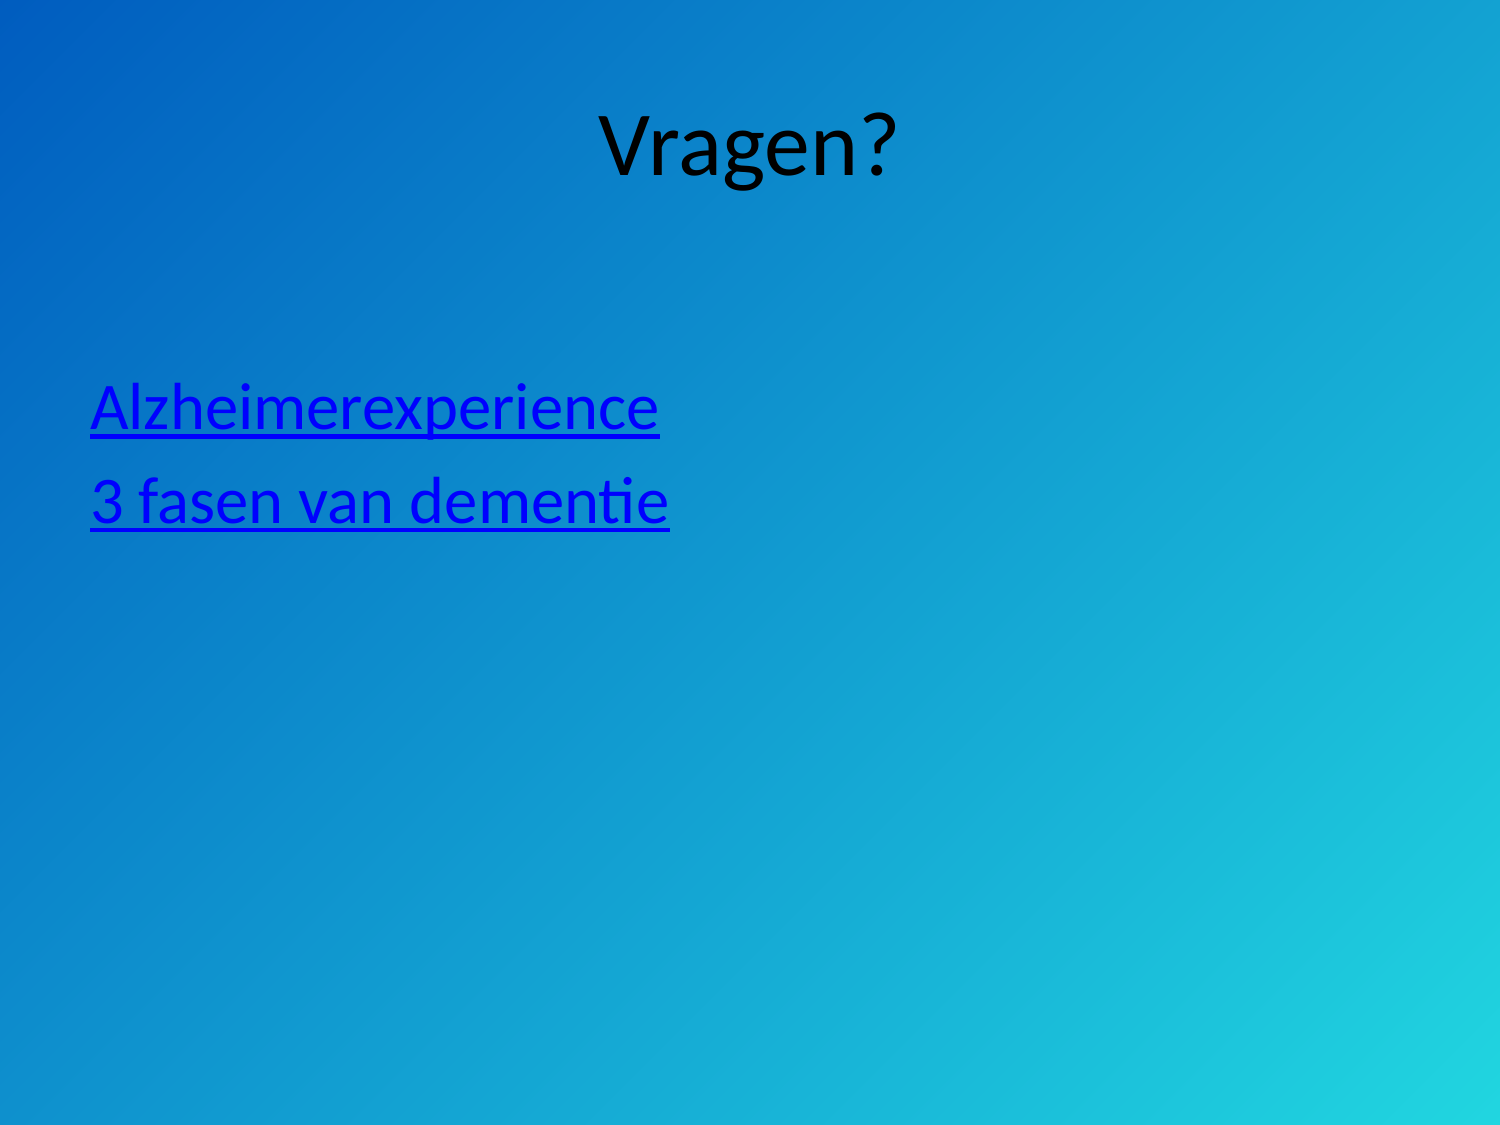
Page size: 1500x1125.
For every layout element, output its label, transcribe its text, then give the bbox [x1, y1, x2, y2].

list Alzheimerexperience 3 fasen van dementie [75, 262, 1425, 1005]
title Vragen? [75, 45, 1425, 233]
